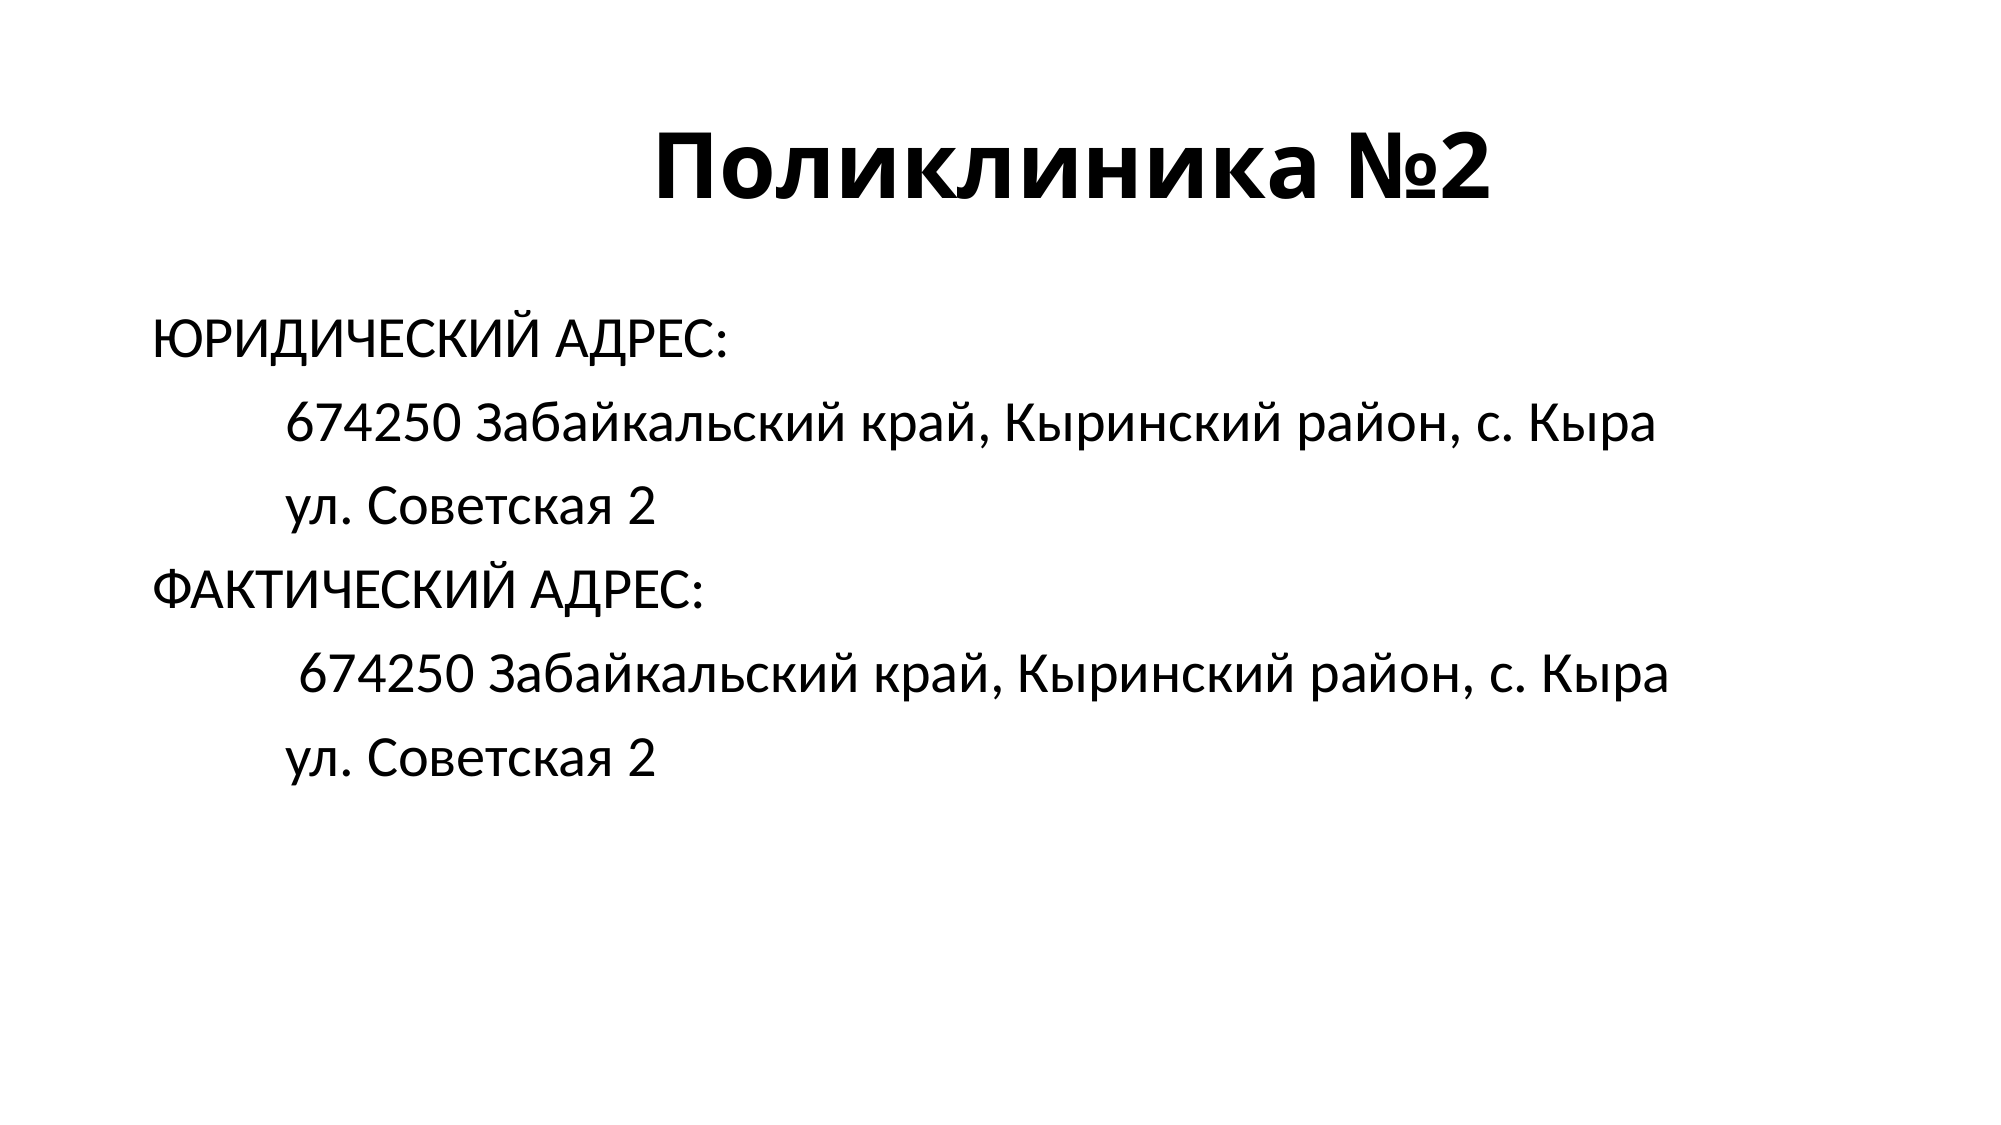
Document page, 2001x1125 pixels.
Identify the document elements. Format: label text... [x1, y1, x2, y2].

list ЮРИДИЧЕСКИЙ АДРЕС: 674250 Забайкальский край, Кыринский район, с. Кыра ул. Советская 2 ФАКТИЧЕСКИЙ АДРЕС: 674250 Забайкальский край, Кыринский район, с. Кыра ул. Советская 2 [137, 299, 1863, 1014]
title Поликлиника №2 [137, 59, 1863, 278]
